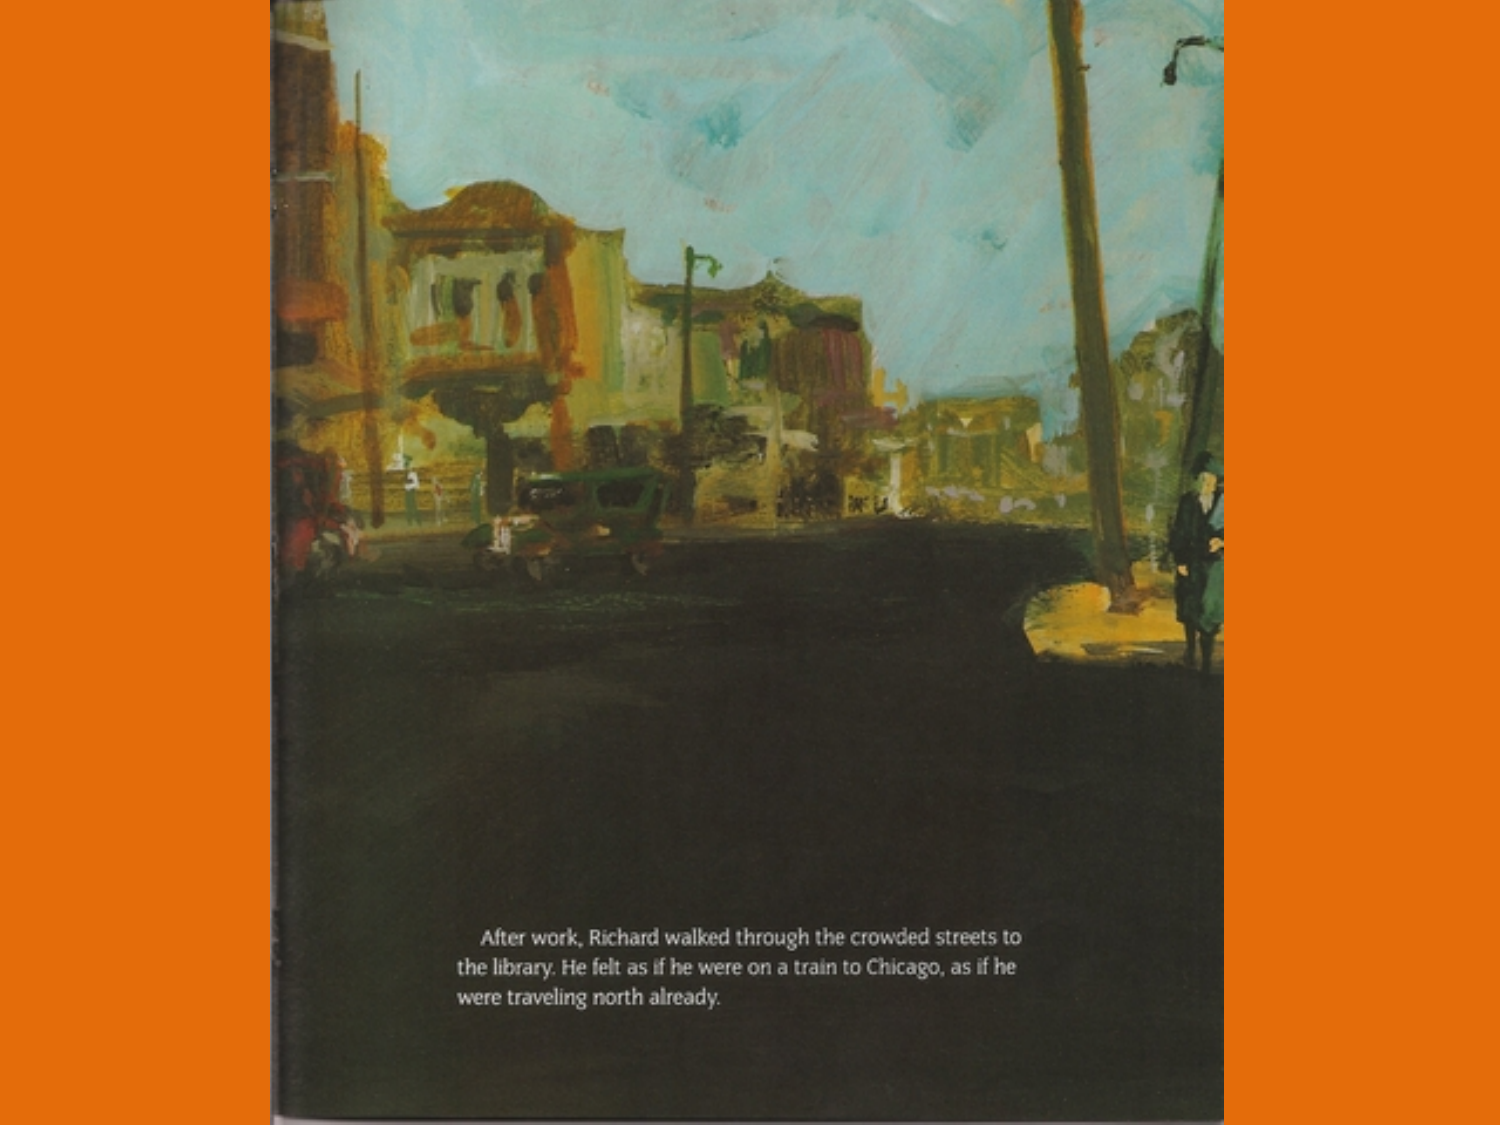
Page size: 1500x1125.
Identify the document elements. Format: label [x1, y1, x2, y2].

picture [269, 0, 1225, 1125]
